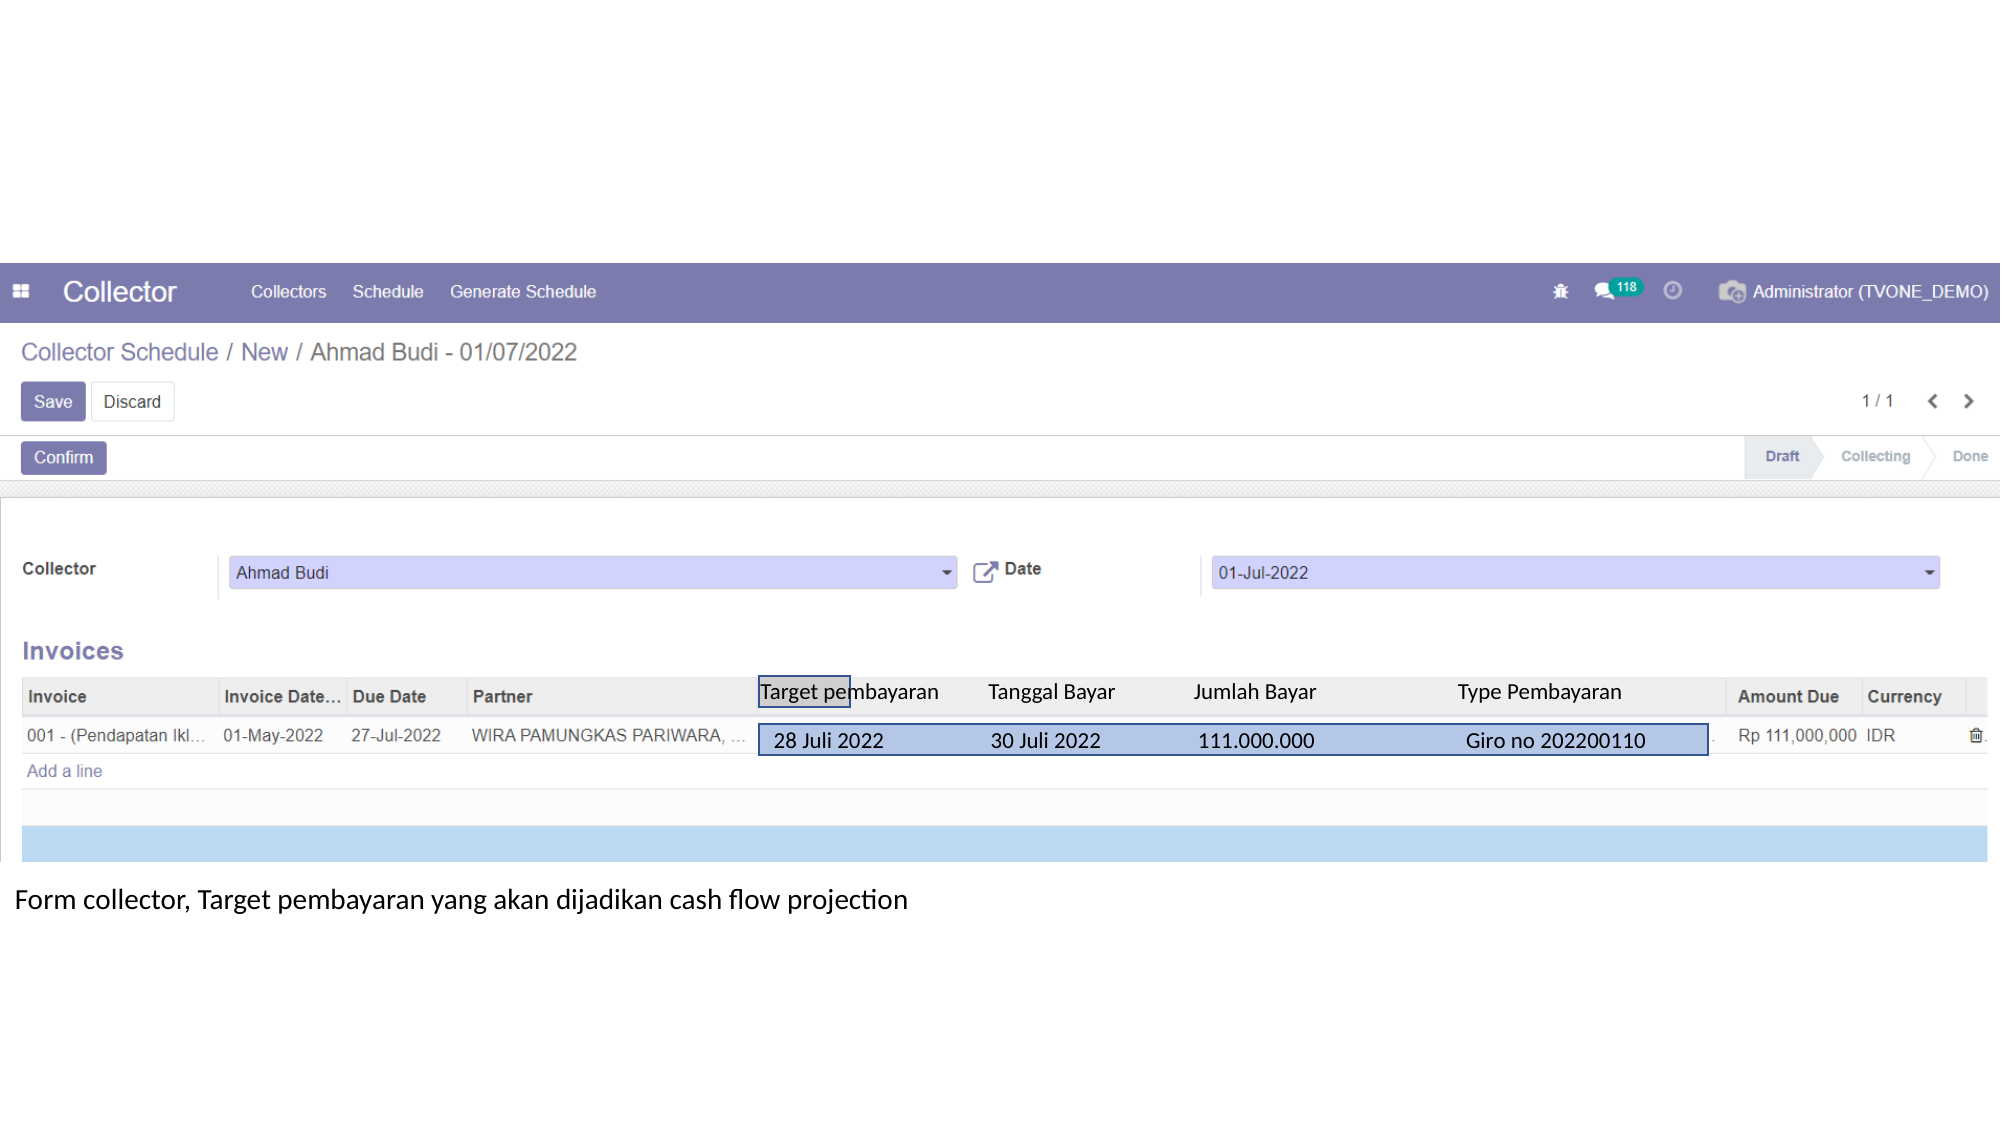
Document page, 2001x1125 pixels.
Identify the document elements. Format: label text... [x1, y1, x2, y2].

text_box Form collector, Target pembayaran yang akan dijadikan cash flow projection [0, 872, 985, 923]
picture [0, 263, 2000, 862]
